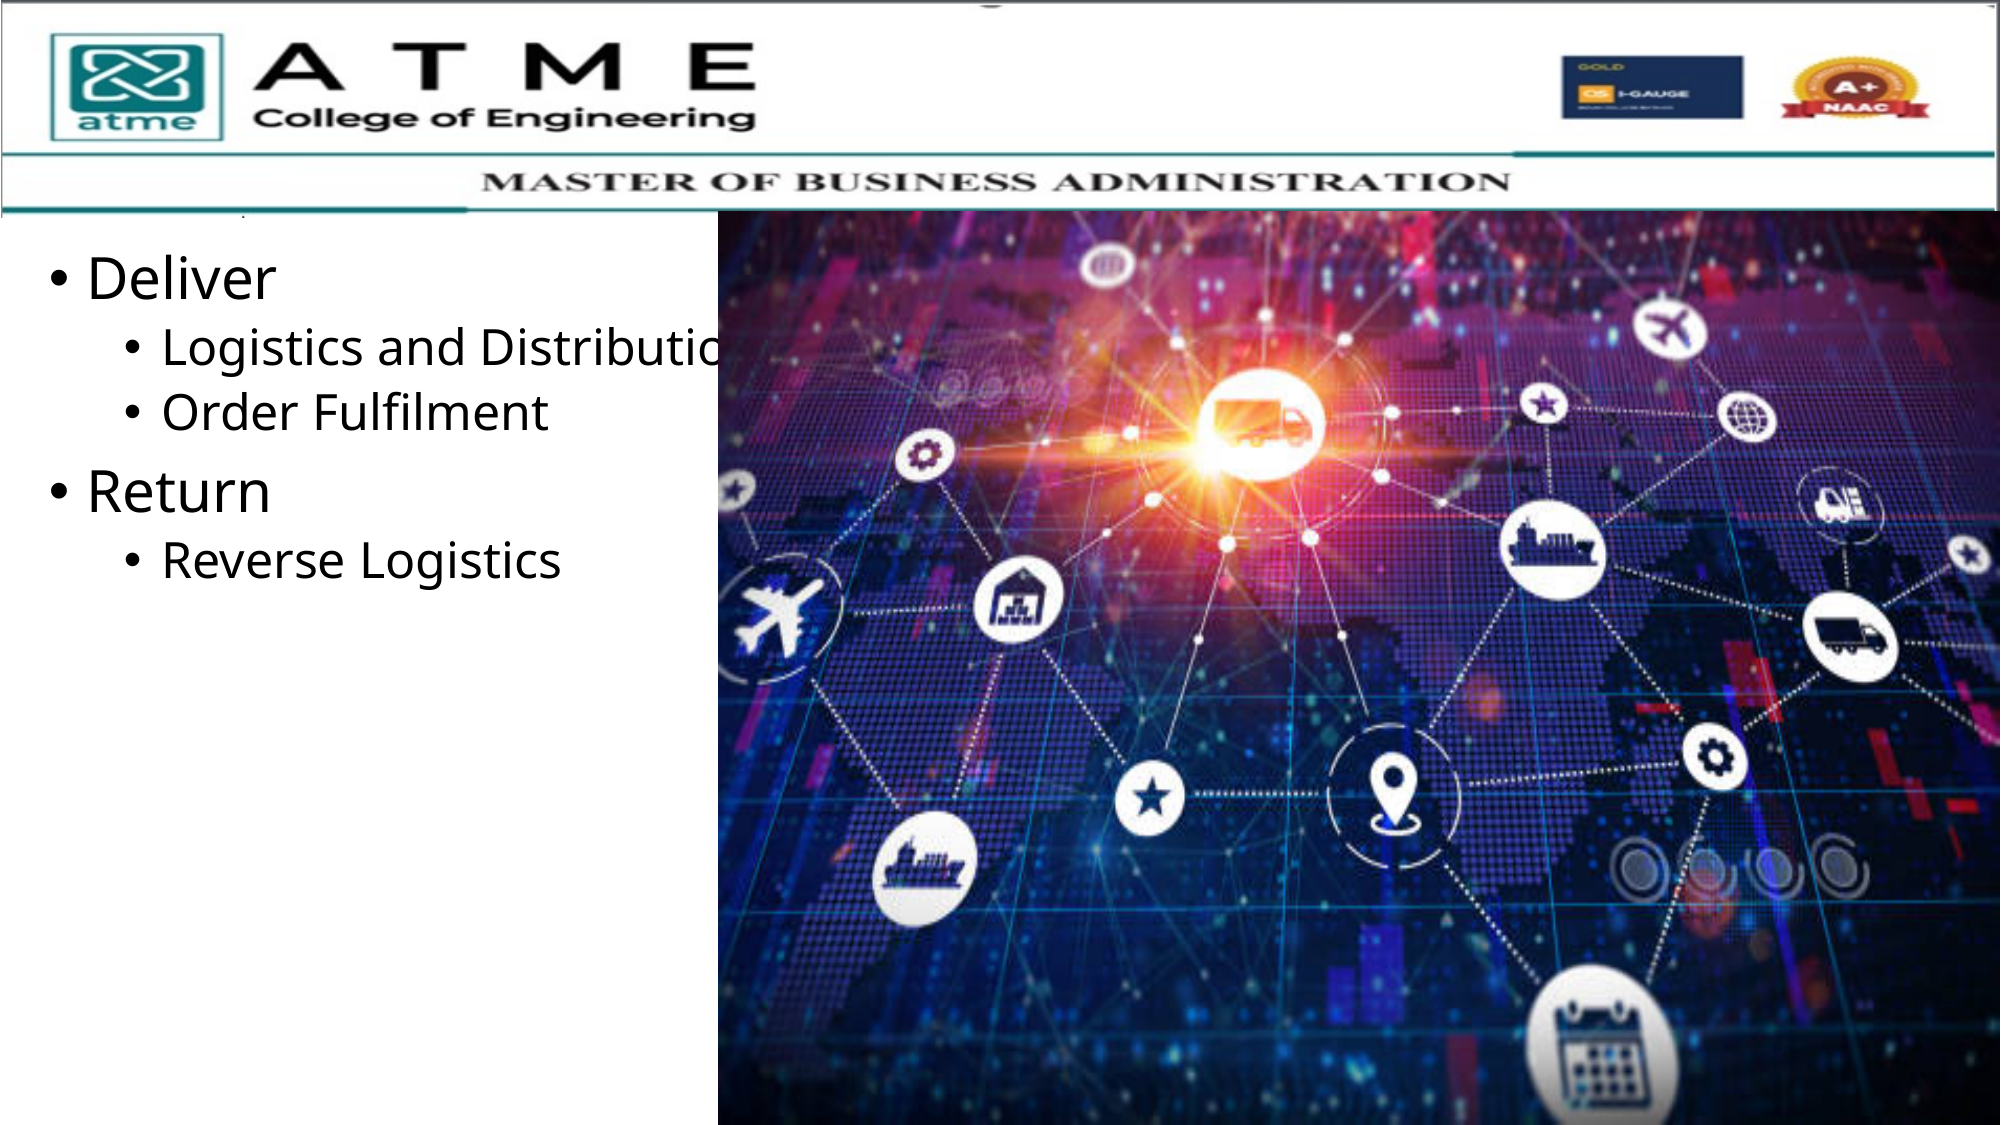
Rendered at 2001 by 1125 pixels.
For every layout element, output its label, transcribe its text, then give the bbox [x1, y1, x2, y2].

list Deliver Logistics and Distribution Order Fulfilment Return Reverse Logistics [33, 241, 717, 1086]
picture [1, 0, 2000, 1125]
